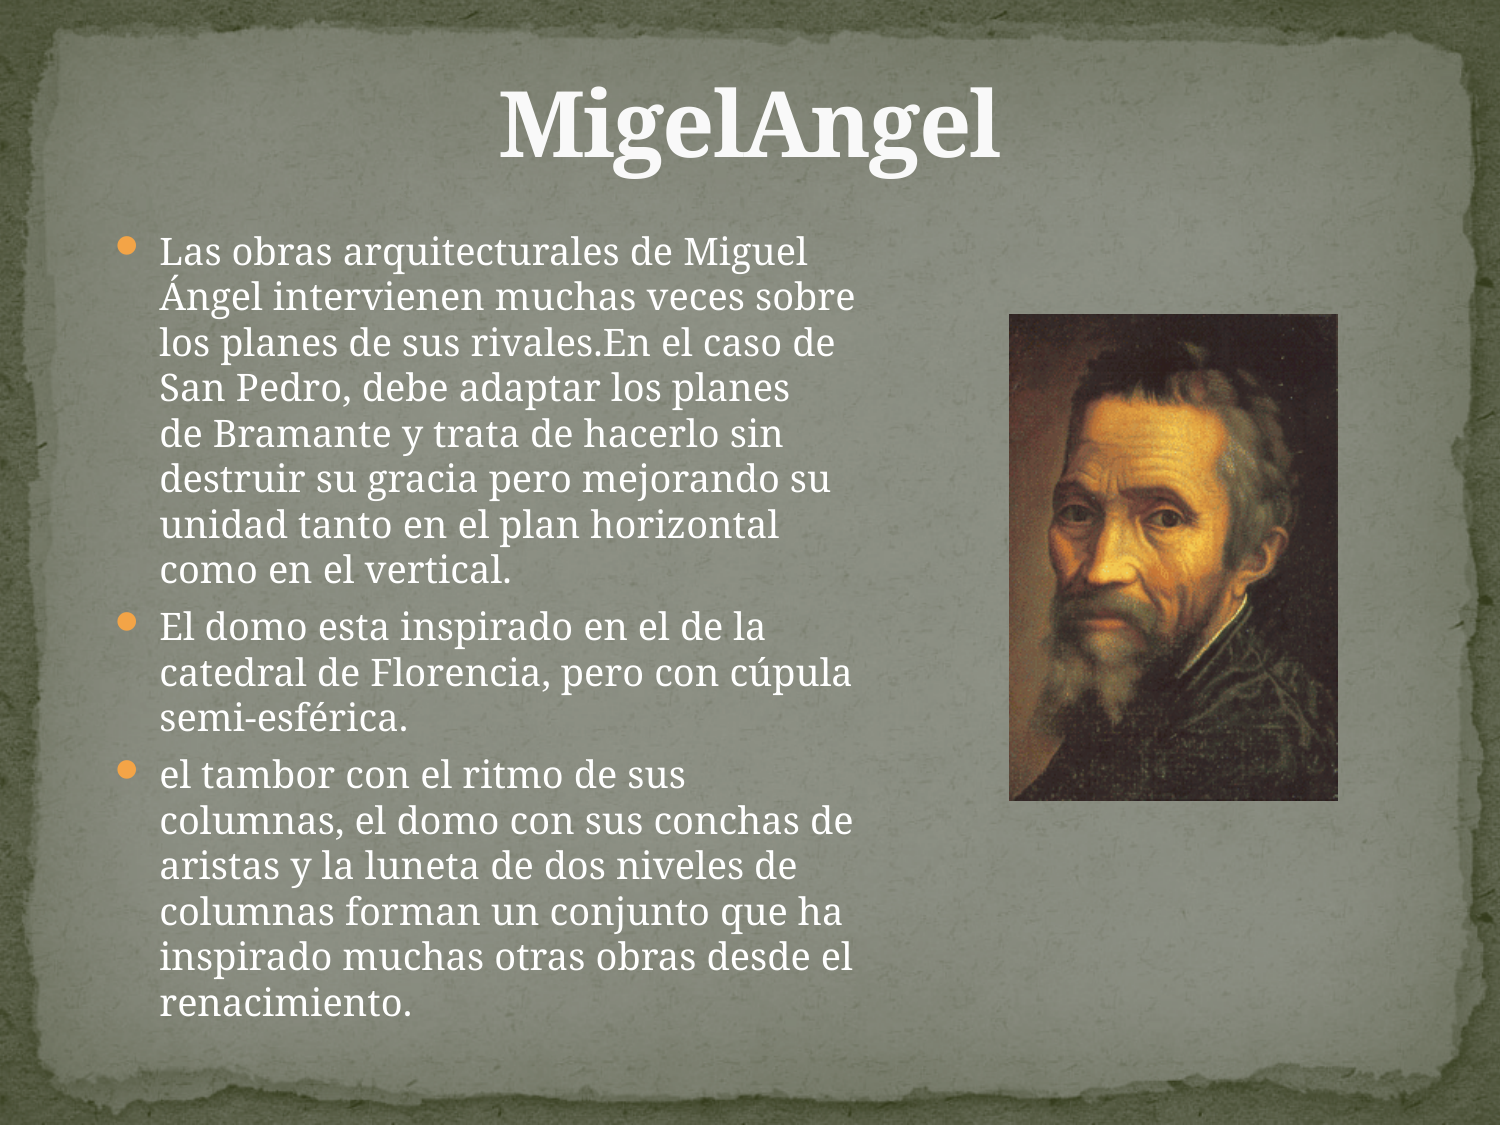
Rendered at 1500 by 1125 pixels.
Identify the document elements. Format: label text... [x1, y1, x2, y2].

picture [1009, 314, 1338, 801]
list Las obras arquitecturales de Miguel Ángel intervienen muchas veces sobre los planes de sus rivales.En el caso de San Pedro, debe adaptar los planes de Bramante y trata de hacerlo sin destruir su gracia pero mejorando su unidad tanto en el plan horizontal como en el vertical. El domo esta inspirado en el de la catedral de Florencia, pero con cúpula semi-esférica. el tambor con el ritmo de sus columnas, el domo con sus conchas de aristas y la luneta de dos niveles de columnas forman un conjunto que ha inspirado muchas otras obras desde el renacimiento. [100, 219, 880, 1041]
title MigelAngel [74, 0, 1425, 184]
